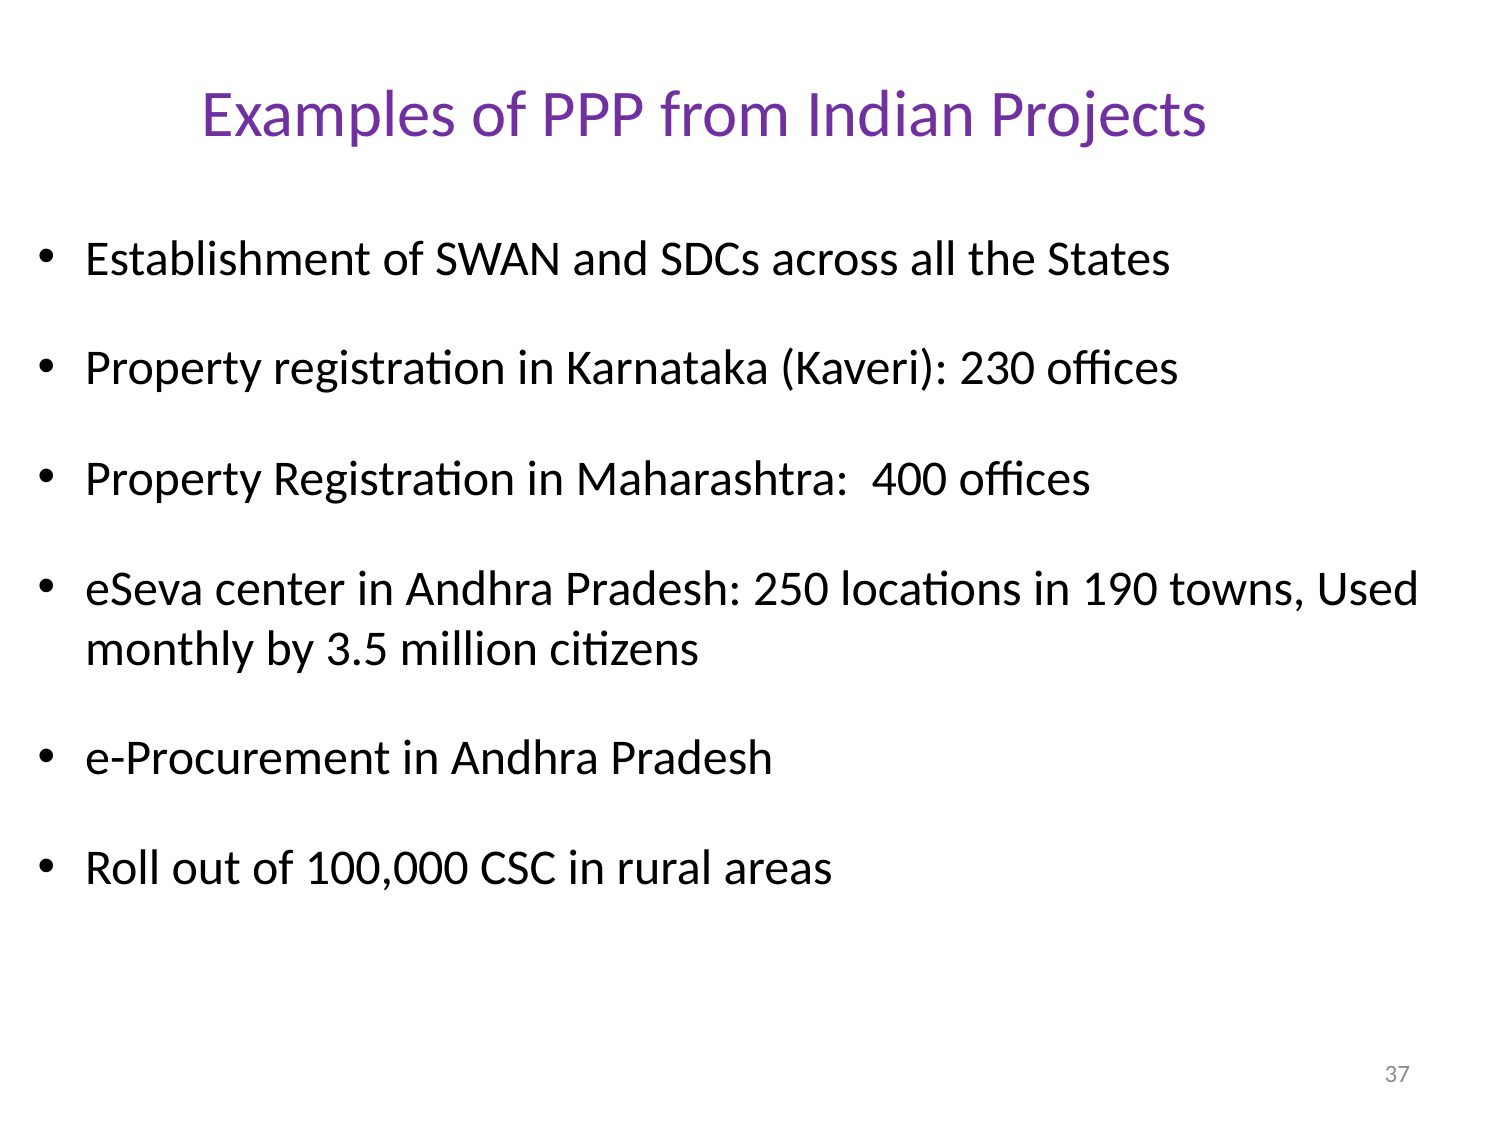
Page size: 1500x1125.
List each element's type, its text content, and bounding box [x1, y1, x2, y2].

list Establishment of SWAN and SDCs across all the States Property registration in Karnataka (Kaveri): 230 offices Property Registration in Maharashtra: 400 offices eSeva center in Andhra Pradesh: 250 locations in 190 towns, Used monthly by 3.5 million citizens e-Procurement in Andhra Pradesh Roll out of 100,000 CSC in rural areas [37, 224, 1463, 941]
title Examples of PPP from Indian Projects [37, 70, 1388, 200]
slide_number 37 [1074, 1042, 1425, 1103]
